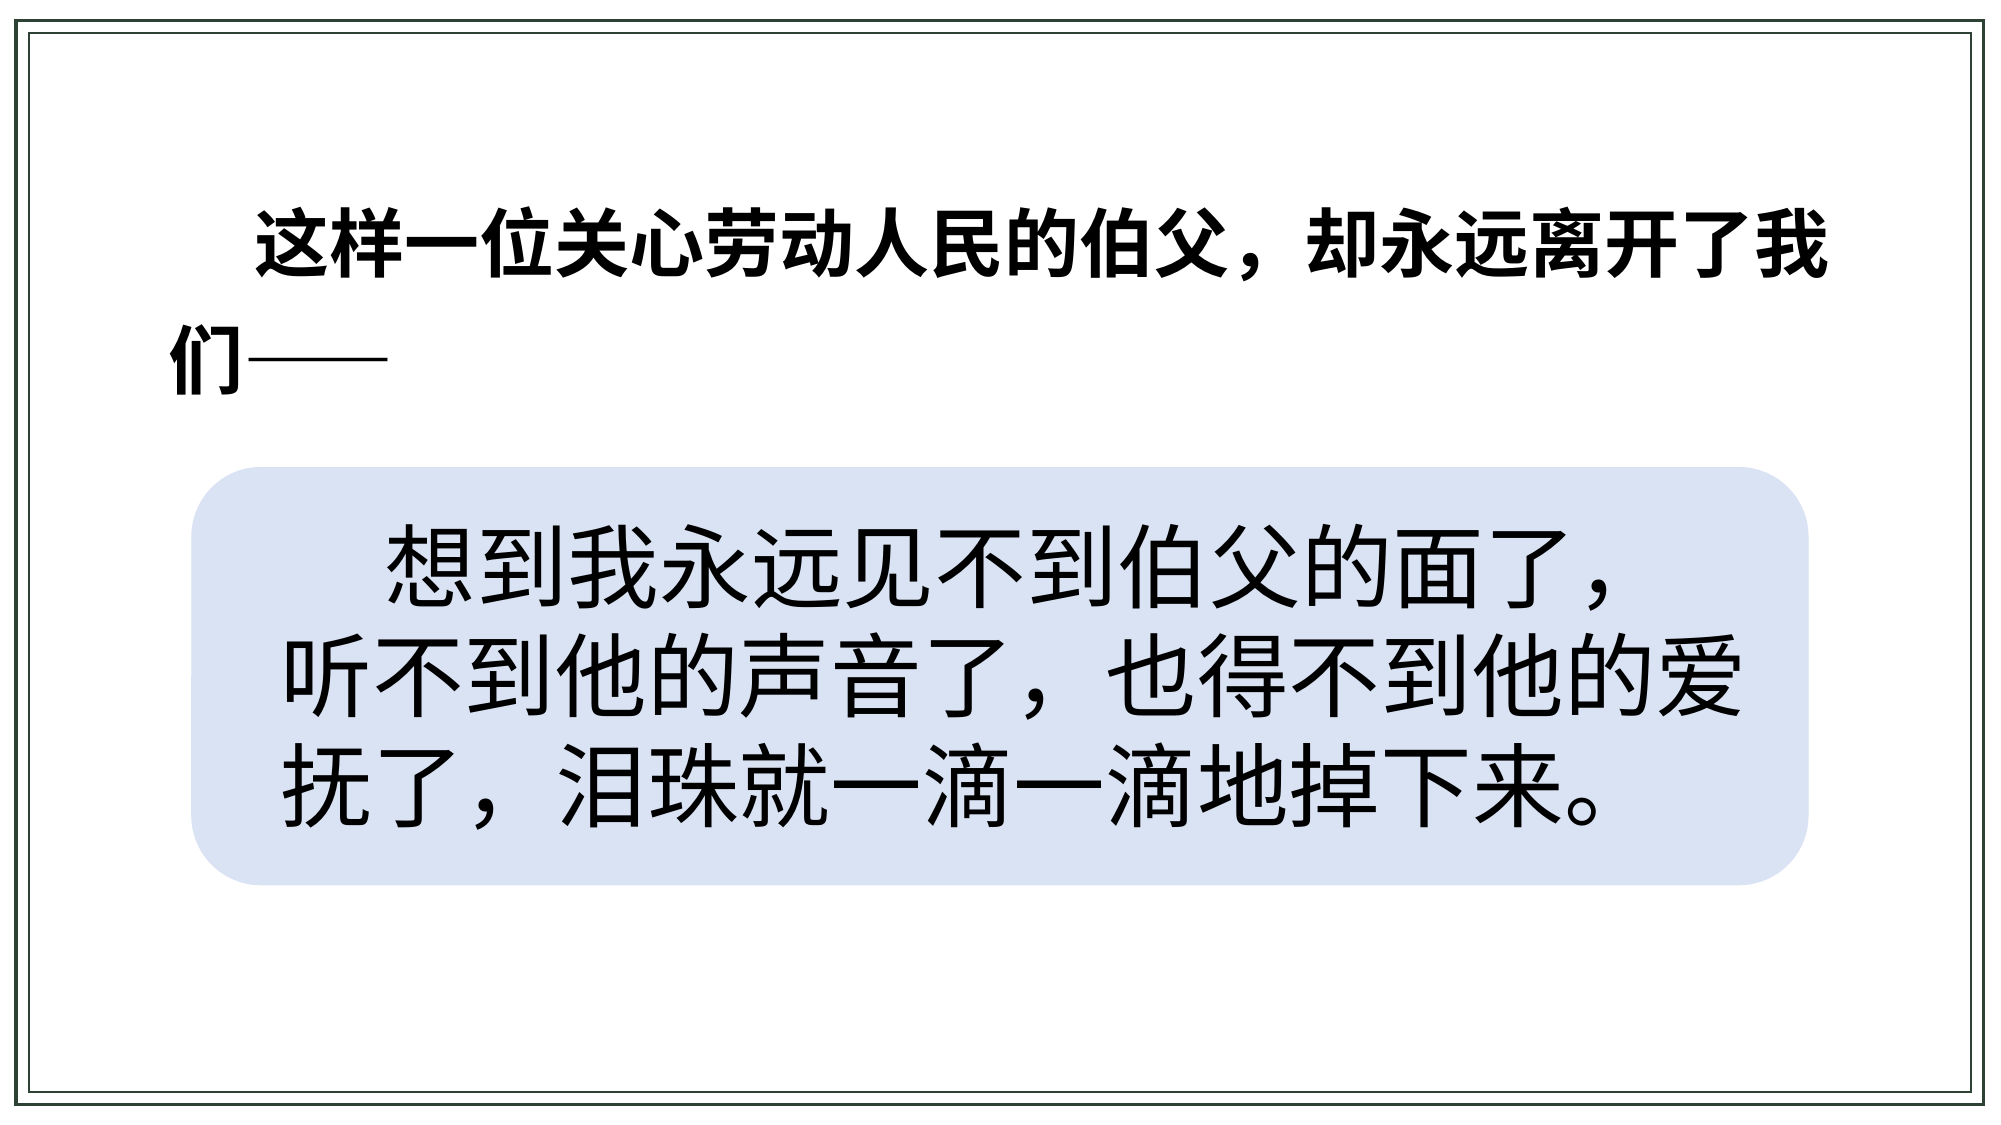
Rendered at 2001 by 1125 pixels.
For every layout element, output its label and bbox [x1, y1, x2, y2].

text_box [15, 20, 1984, 1105]
